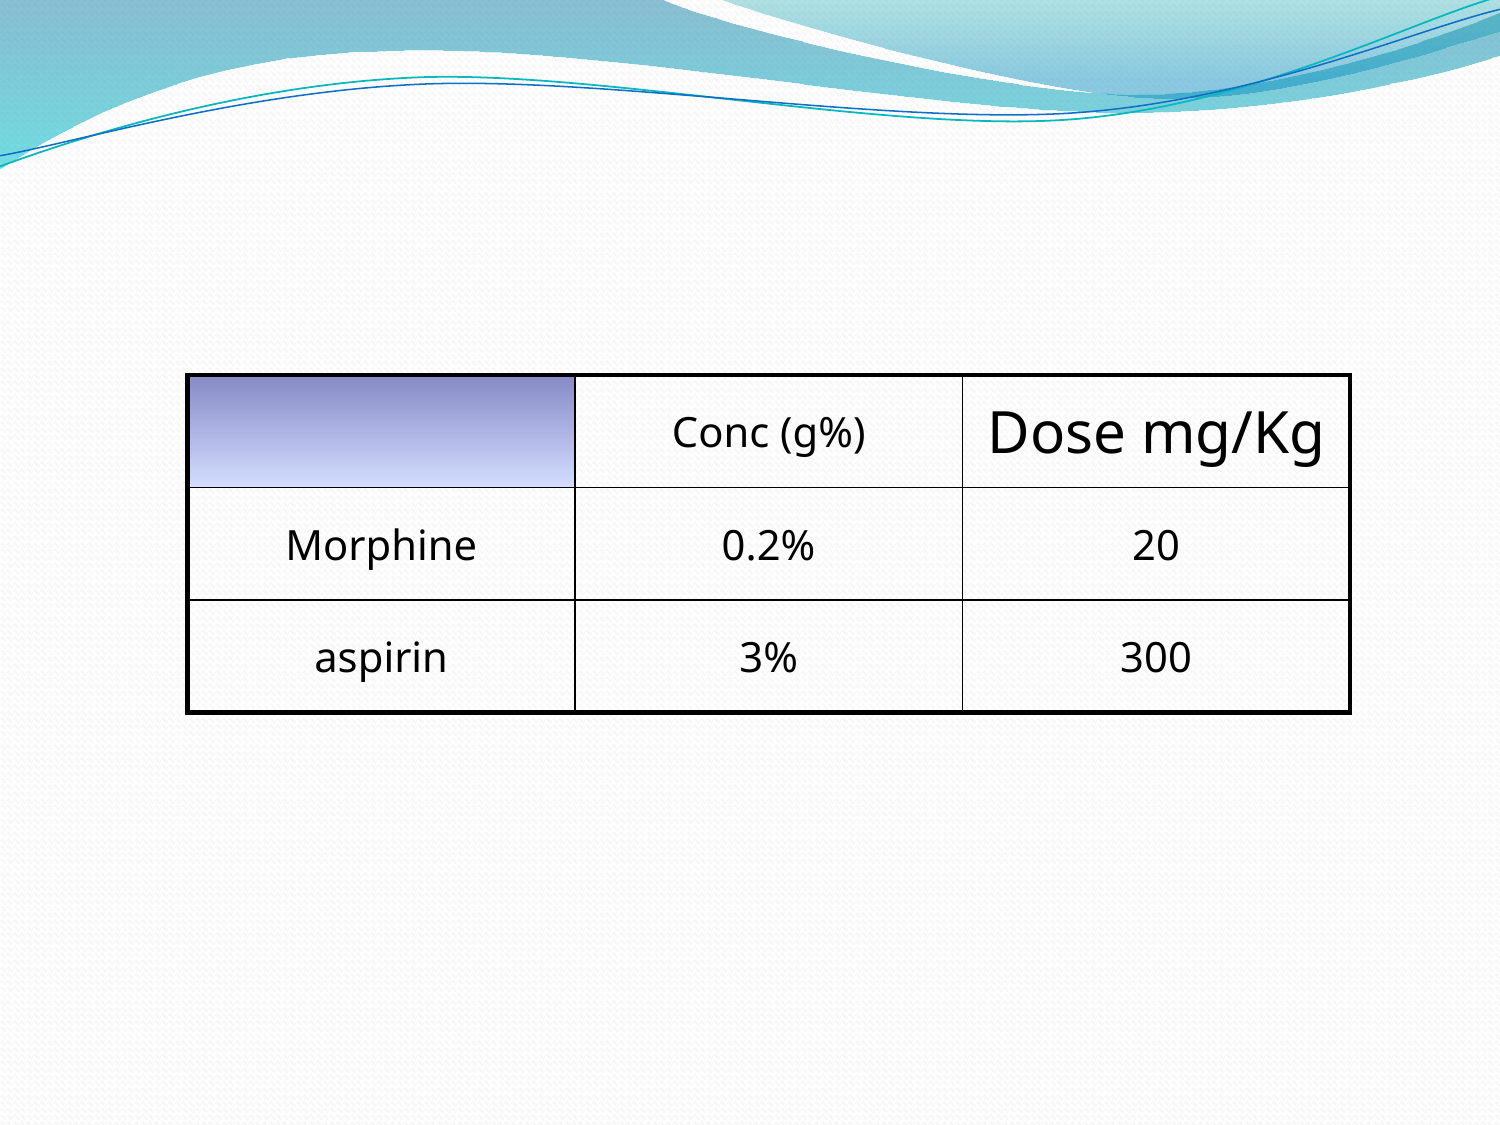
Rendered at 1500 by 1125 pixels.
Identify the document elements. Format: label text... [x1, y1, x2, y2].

table_cell 3% [576, 601, 962, 710]
table_cell 20 [963, 488, 1348, 599]
table_cell 0.2% [576, 488, 962, 599]
table_cell 300 [963, 601, 1348, 710]
table_header Dose mg/Kg [963, 377, 1348, 487]
table_cell Morphine [190, 488, 574, 599]
table_header [190, 377, 574, 487]
table_cell aspirin [190, 601, 574, 710]
table_header Conc (g%) [576, 377, 962, 487]
